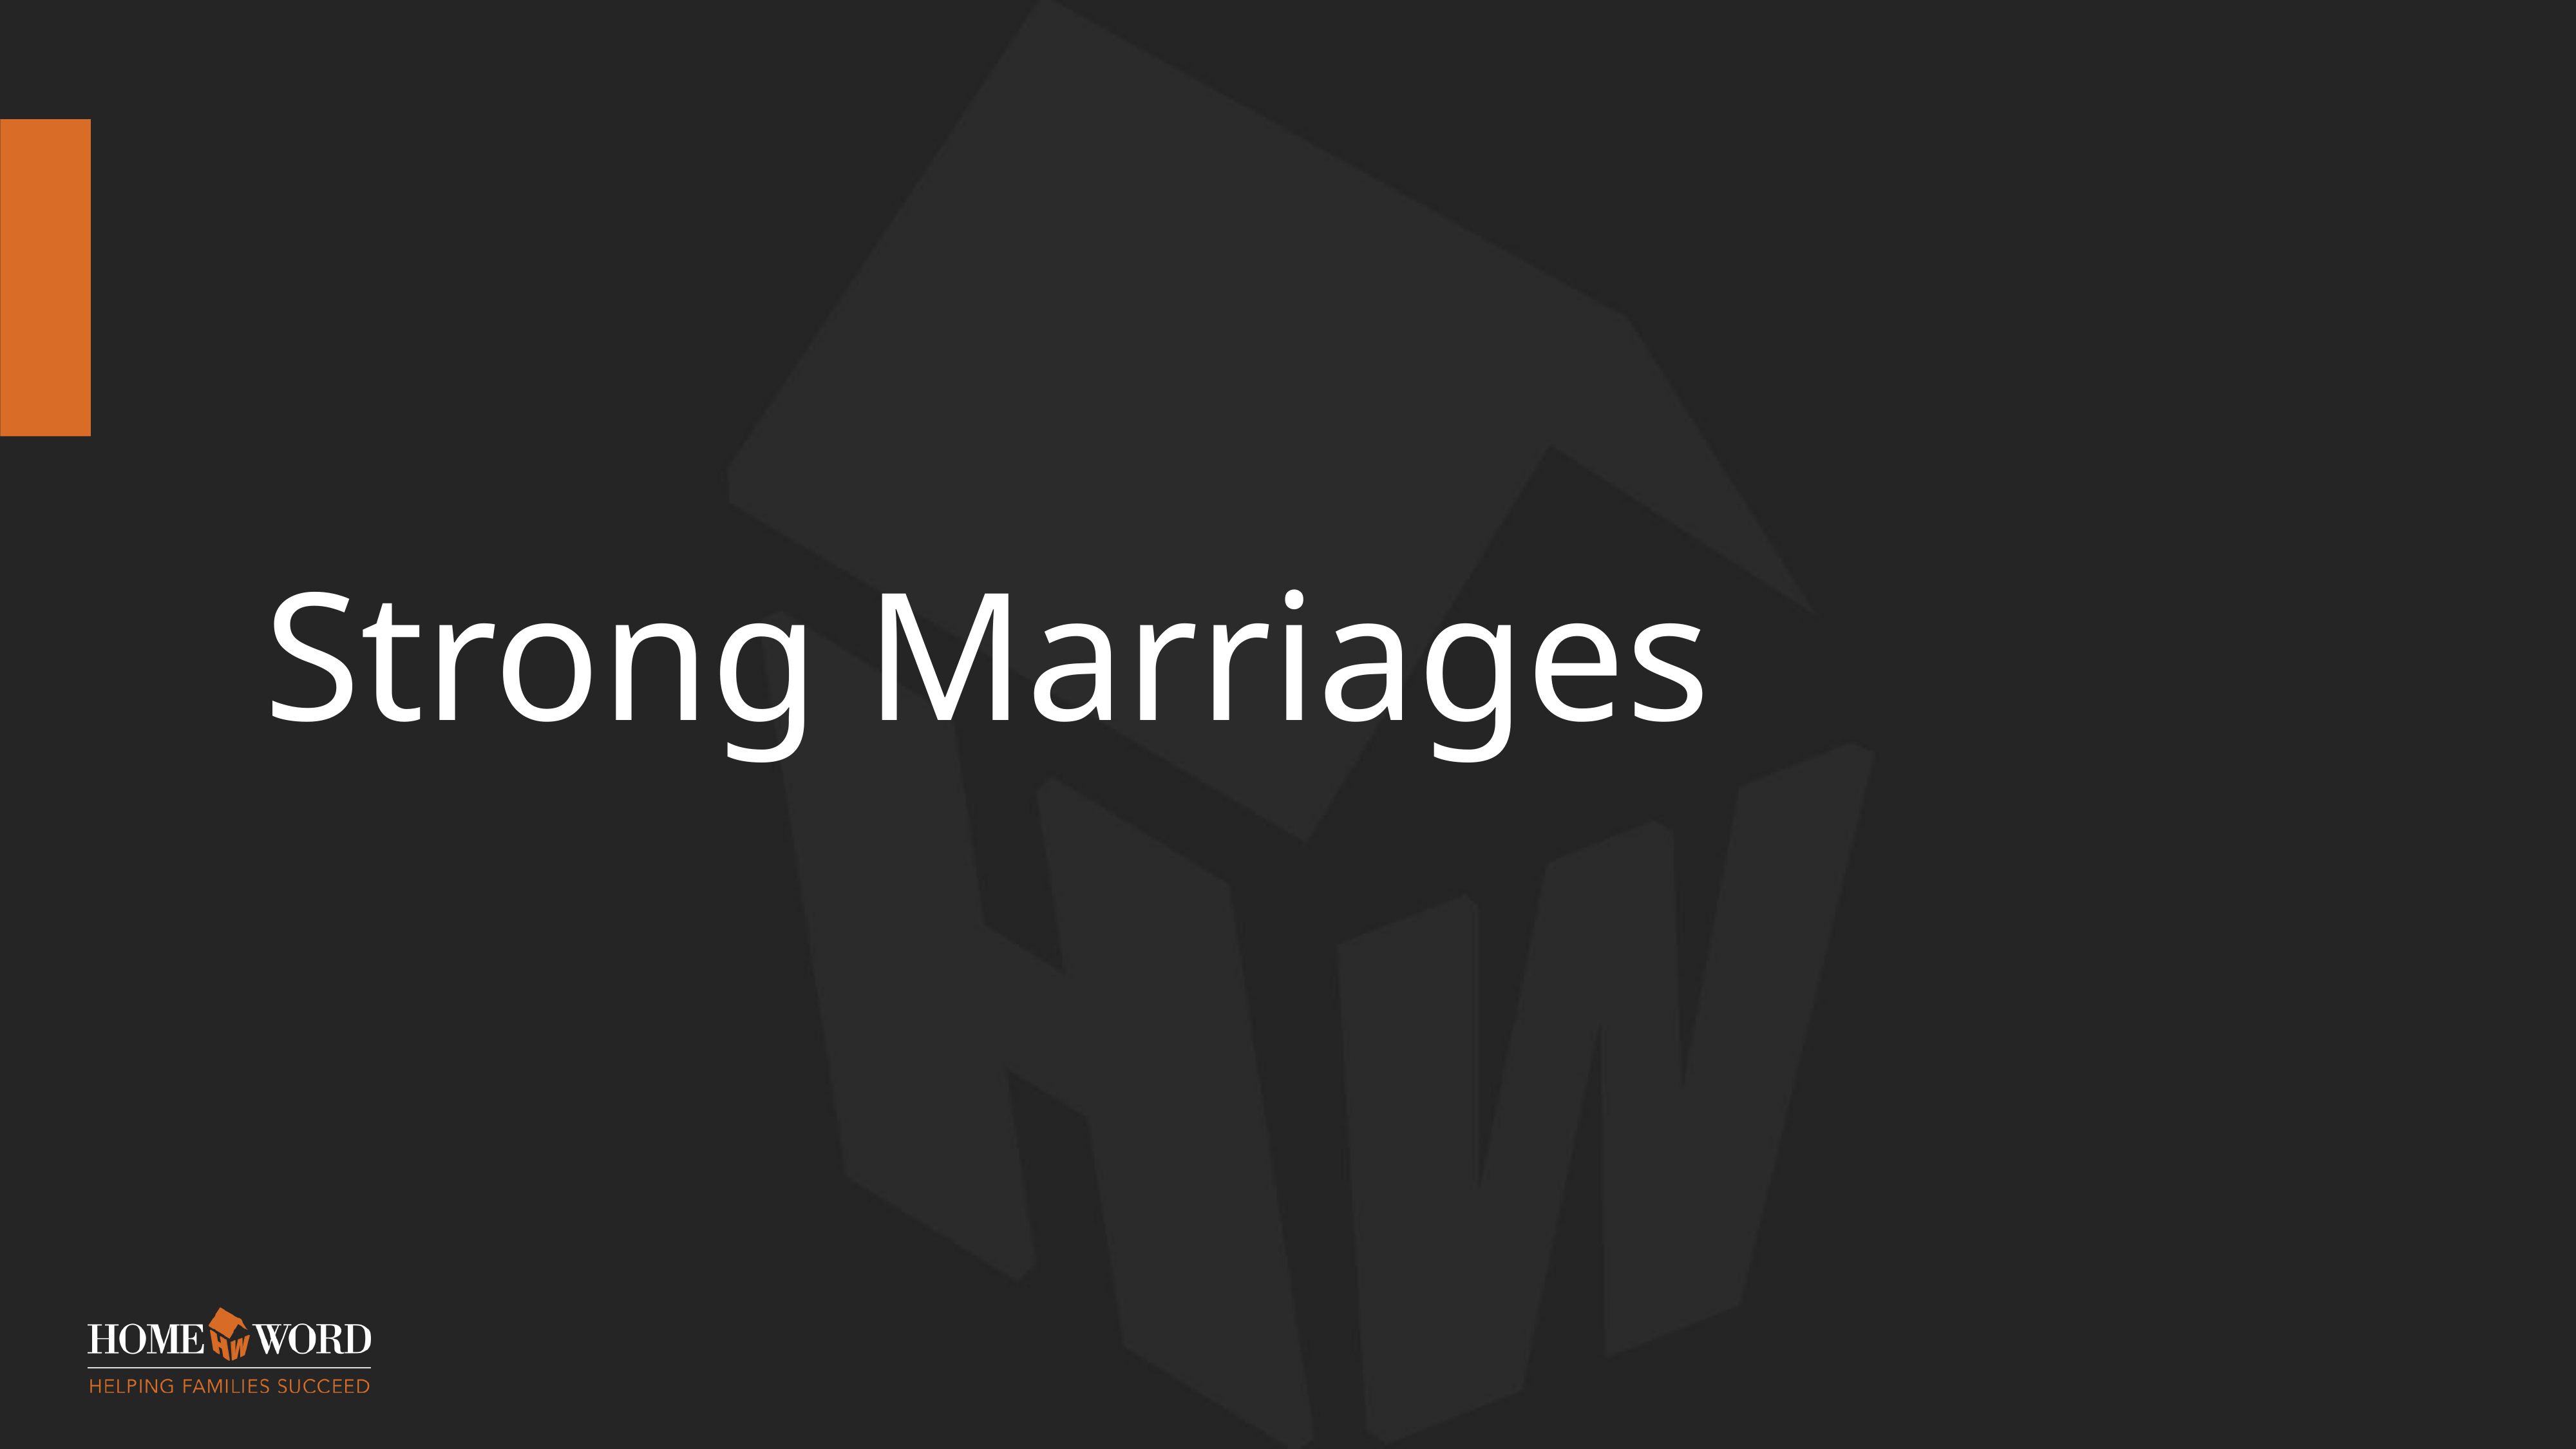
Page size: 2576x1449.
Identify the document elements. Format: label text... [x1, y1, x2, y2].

picture [0, 0, 2576, 1449]
title Strong Marriages [258, 290, 2264, 1008]
